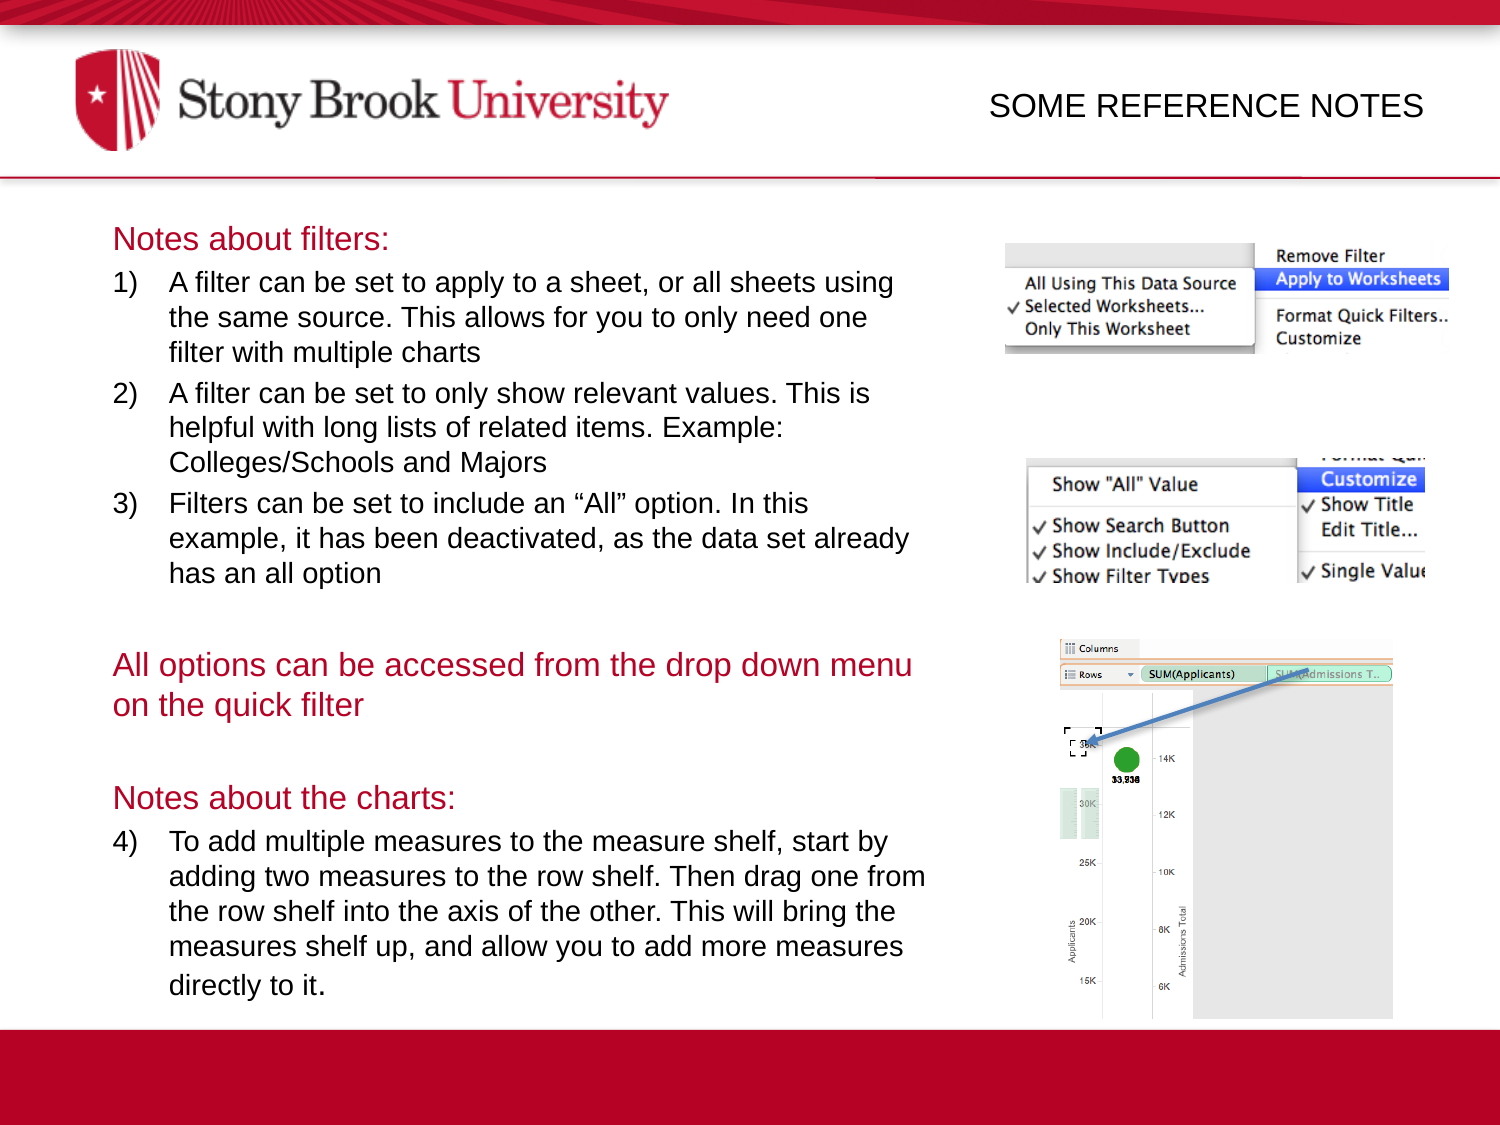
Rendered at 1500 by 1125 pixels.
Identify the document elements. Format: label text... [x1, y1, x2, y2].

picture [1004, 243, 1449, 354]
text_box Notes about filters: A filter can be set to apply to a sheet, or all sheets using the same source. This allows for you to only need one filter with multiple charts A filter can be set to only show relevant values. This is helpful with long lists of related items. Example: Colleges/Schools and Majors Filters can be set to include an “All” option. In this example, it has been deactivated, as the data set already has an all option All options can be accessed from the drop down menu on the quick filter Notes about the charts: To add multiple measures to the measure shelf, start by adding two measures to the row shelf. Then drag one from the row shelf into the axis of the other. This will bring the measures shelf up, and allow you to add more measures directly to it. [75, 217, 929, 976]
picture [0, 0, 1500, 25]
picture [1060, 639, 1394, 1019]
list Some Reference Notes [776, 76, 1425, 139]
picture [1026, 458, 1426, 584]
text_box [1084, 669, 1309, 744]
